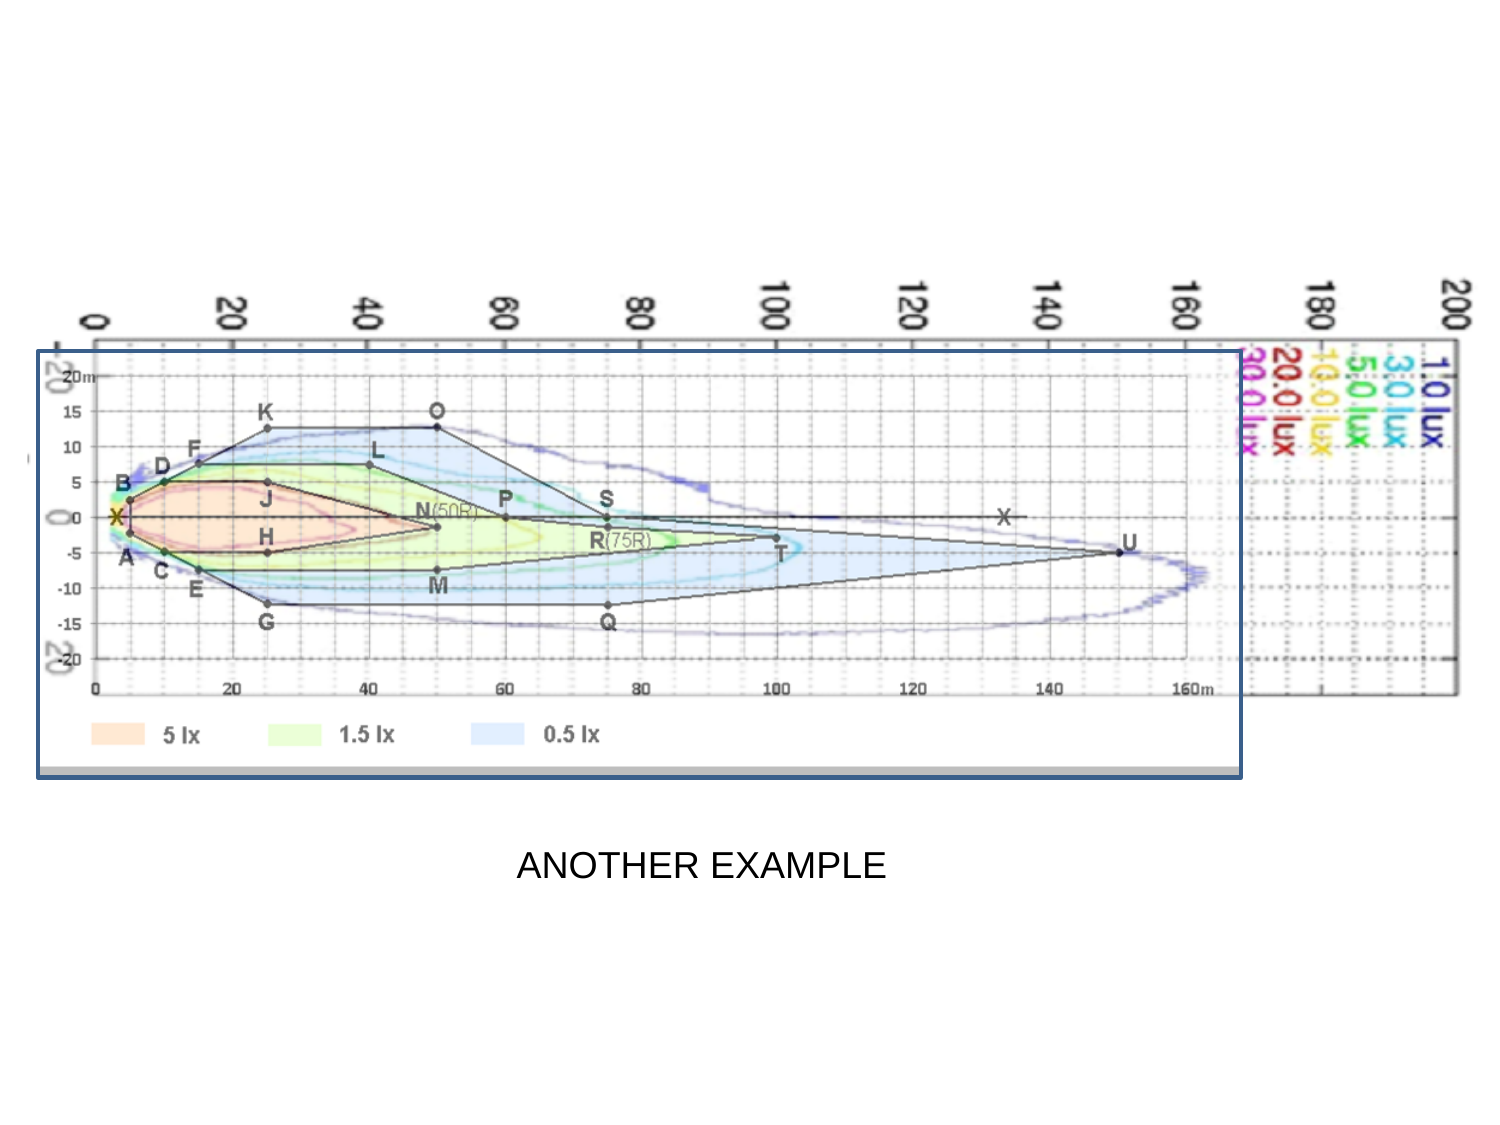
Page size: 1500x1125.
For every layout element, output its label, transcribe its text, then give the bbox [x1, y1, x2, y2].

text_box ANOTHER EXAMPLE [501, 834, 993, 894]
text_box [36, 713, 1243, 780]
picture [27, 261, 1497, 704]
